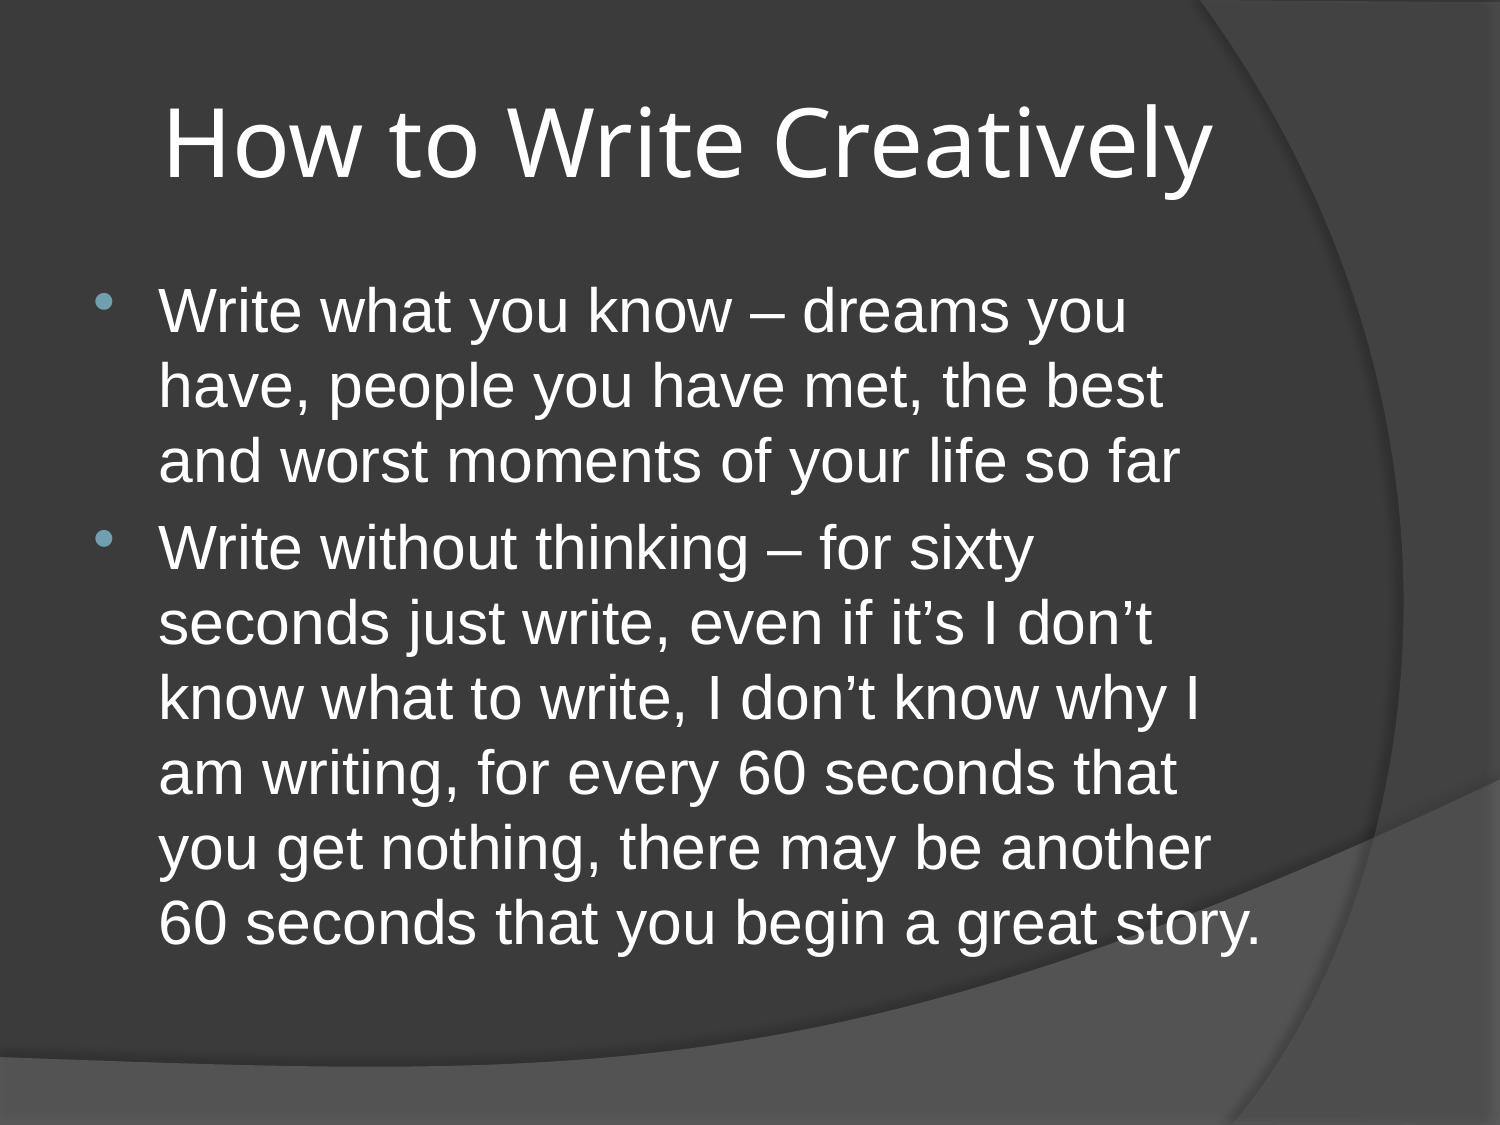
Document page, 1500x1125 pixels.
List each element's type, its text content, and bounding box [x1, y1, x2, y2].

list Write what you know – dreams you have, people you have met, the best and worst moments of your life so far Write without thinking – for sixty seconds just write, even if it’s I don’t know what to write, I don’t know why I am writing, for every 60 seconds that you get nothing, there may be another 60 seconds that you begin a great story. [75, 262, 1300, 1005]
title How to Write Creatively [75, 45, 1300, 233]
